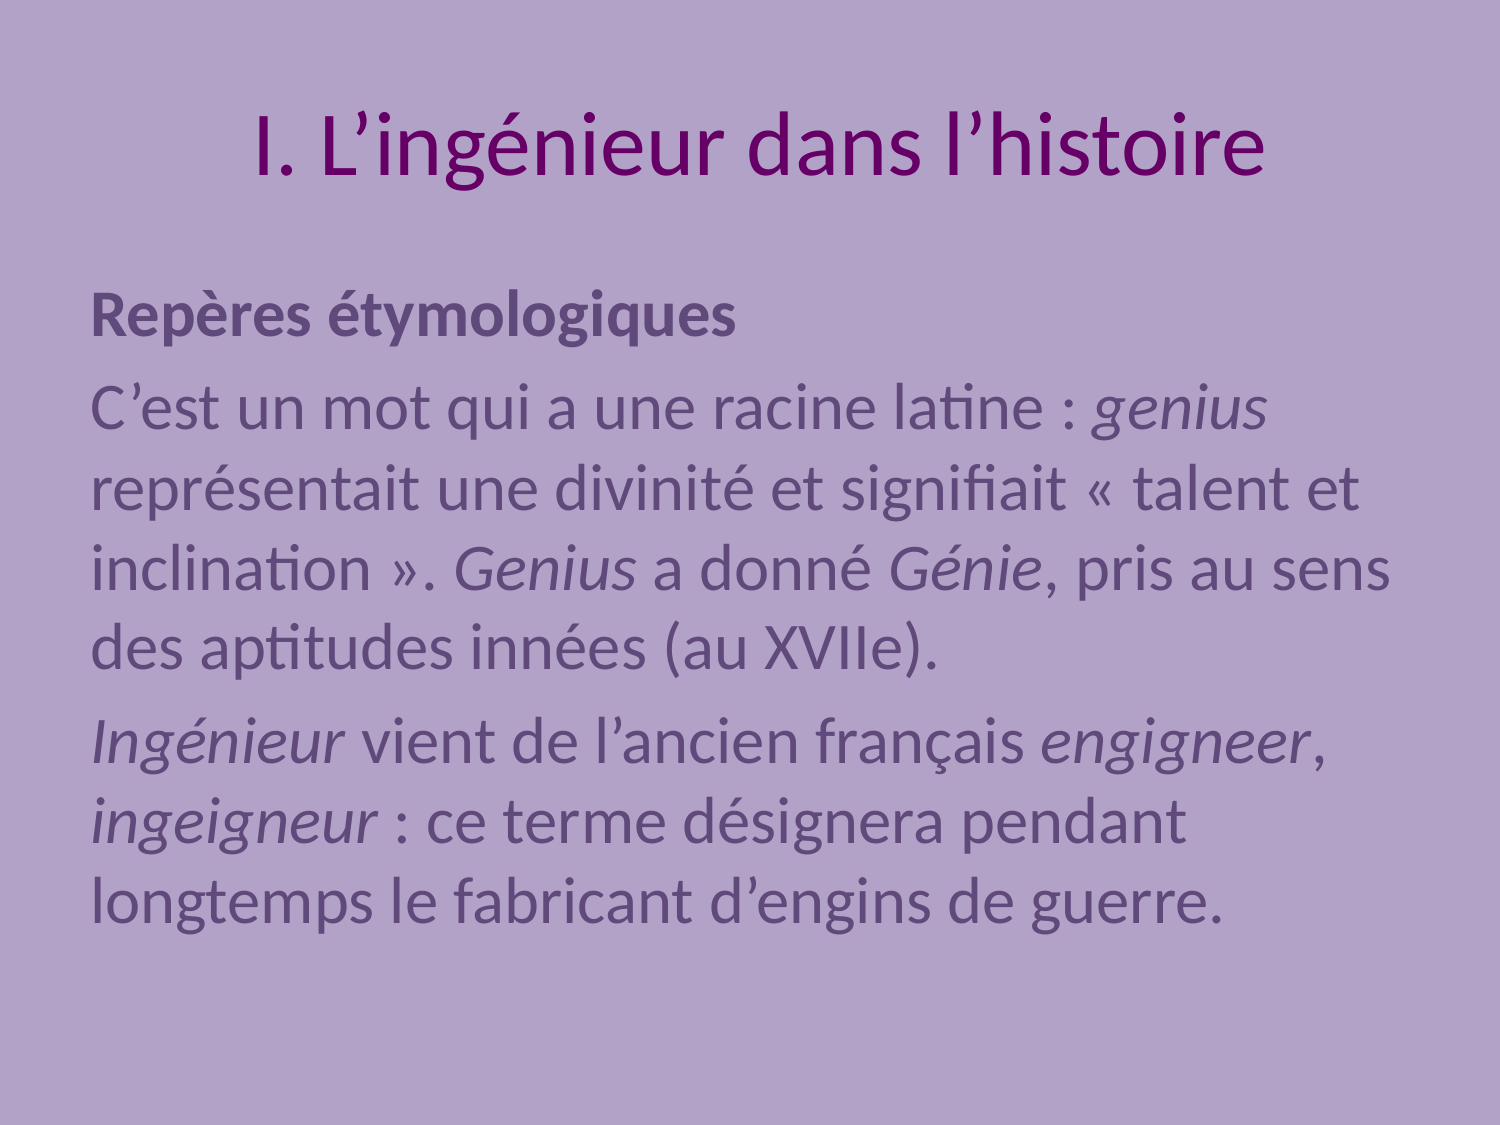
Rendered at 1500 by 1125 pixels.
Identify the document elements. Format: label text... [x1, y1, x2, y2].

list Repères étymologiques C’est un mot qui a une racine latine : genius représentait une divinité et signifiait « talent et inclination ». Genius a donné Génie, pris au sens des aptitudes innées (au XVIIe). Ingénieur vient de l’ancien français engigneer, ingeigneur : ce terme désignera pendant longtemps le fabricant d’engins de guerre. [75, 262, 1425, 1005]
title I. L’ingénieur dans l’histoire [75, 45, 1425, 233]
